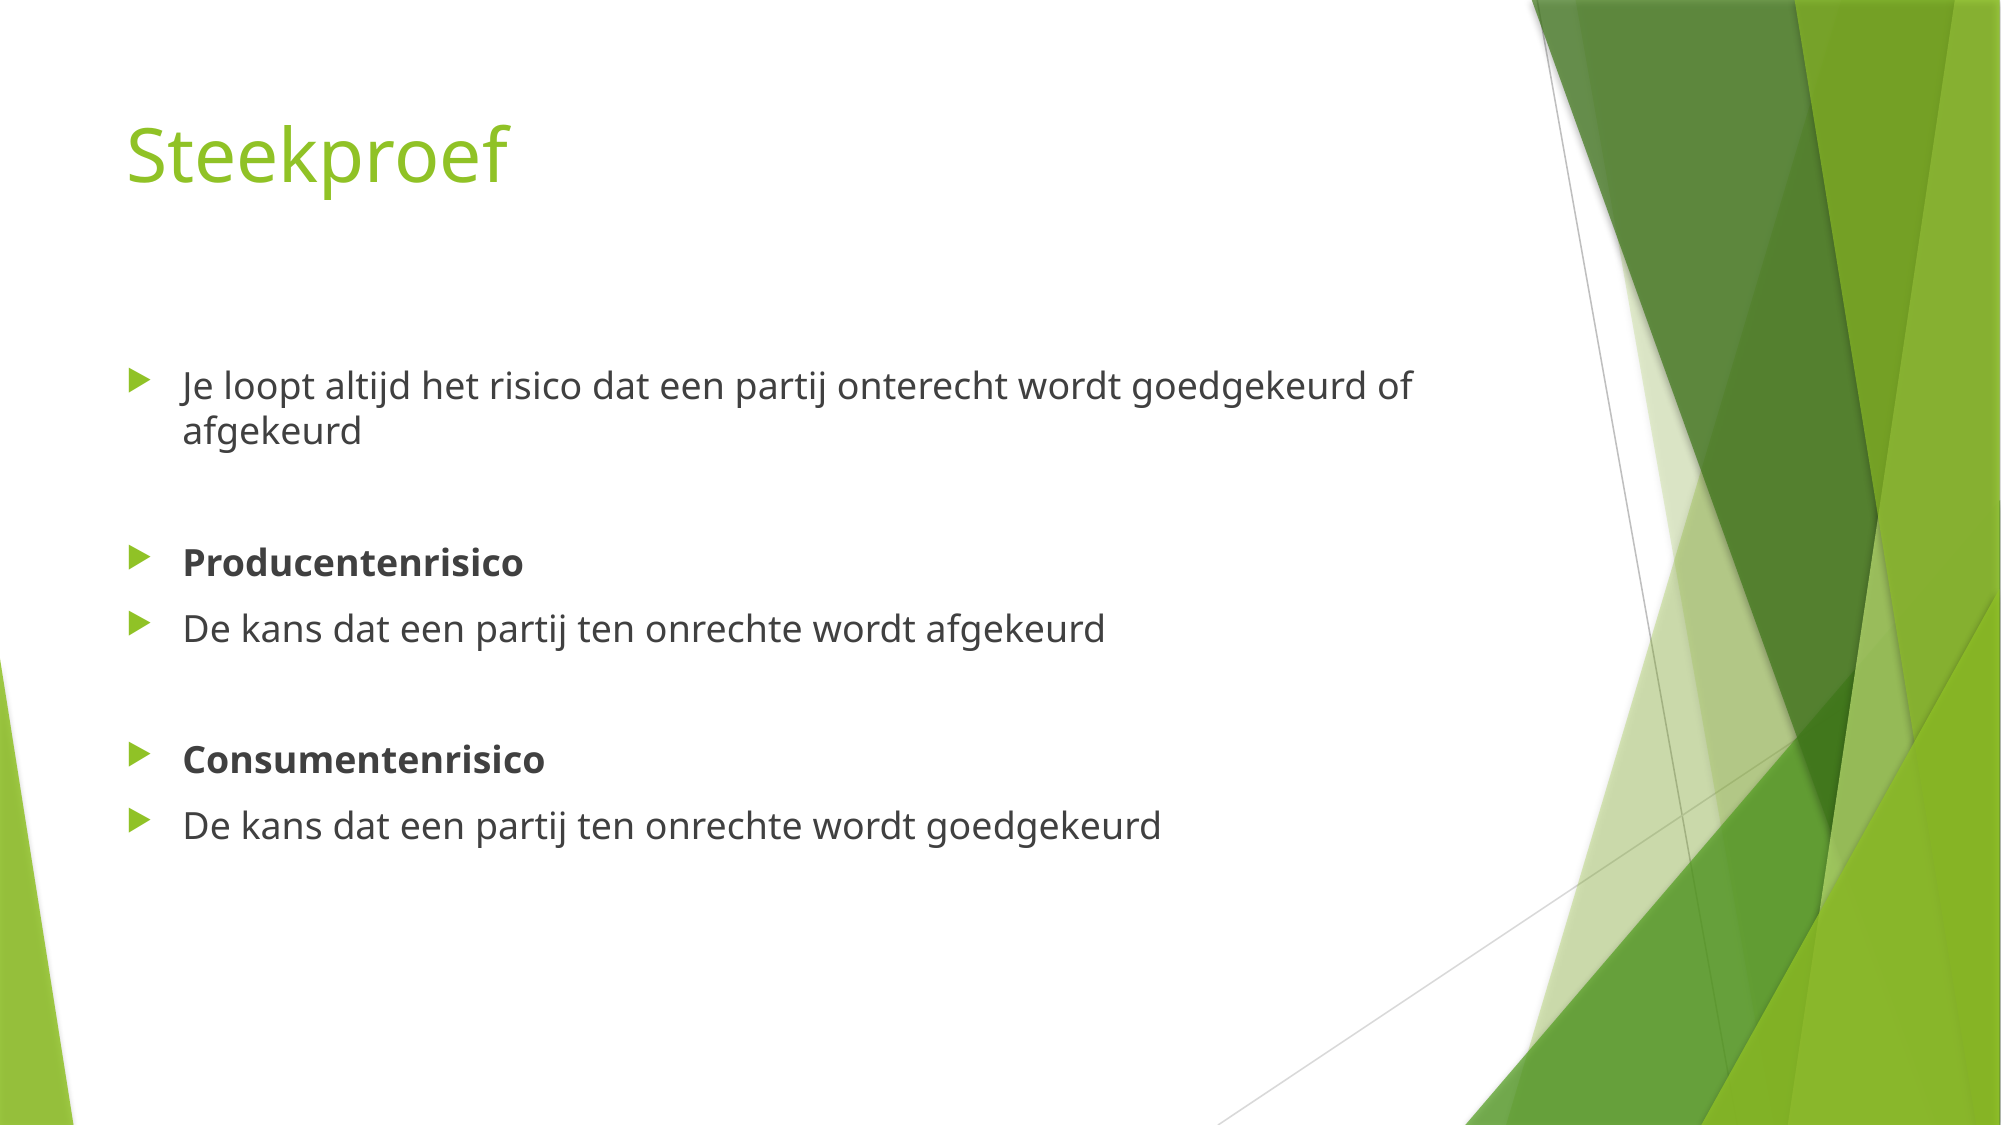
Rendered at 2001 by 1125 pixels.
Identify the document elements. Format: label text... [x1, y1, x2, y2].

title Steekproef [111, 99, 1522, 317]
list Je loopt altijd het risico dat een partij onterecht wordt goedgekeurd of afgekeurd Producentenrisico De kans dat een partij ten onrechte wordt afgekeurd Consumentenrisico De kans dat een partij ten onrechte wordt goedgekeurd [111, 354, 1522, 992]
